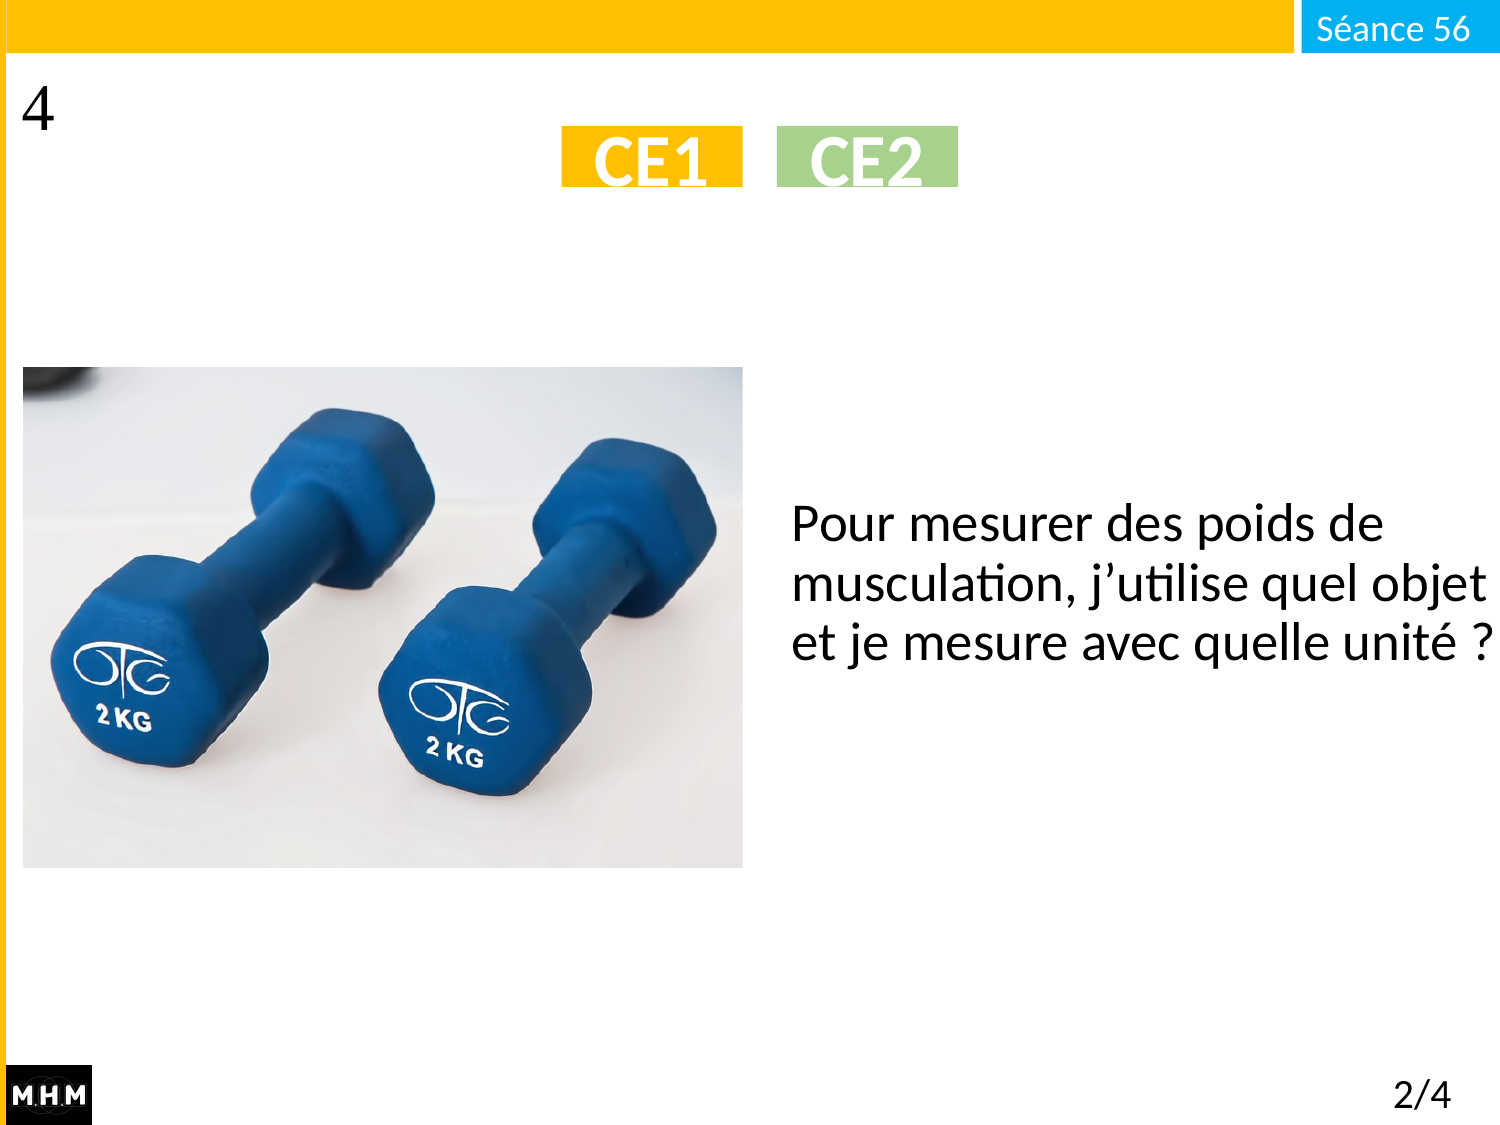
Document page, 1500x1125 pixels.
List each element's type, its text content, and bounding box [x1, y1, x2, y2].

text_box CE1 [561, 125, 744, 188]
title Pour mesurer des poids de musculation, j’utilise quel objet et je mesure avec quelle unité ? [776, 482, 1500, 685]
list 2/4 [1344, 1064, 1500, 1125]
picture [23, 367, 743, 869]
picture [6, 1065, 92, 1125]
text_box CE2 [776, 125, 959, 188]
